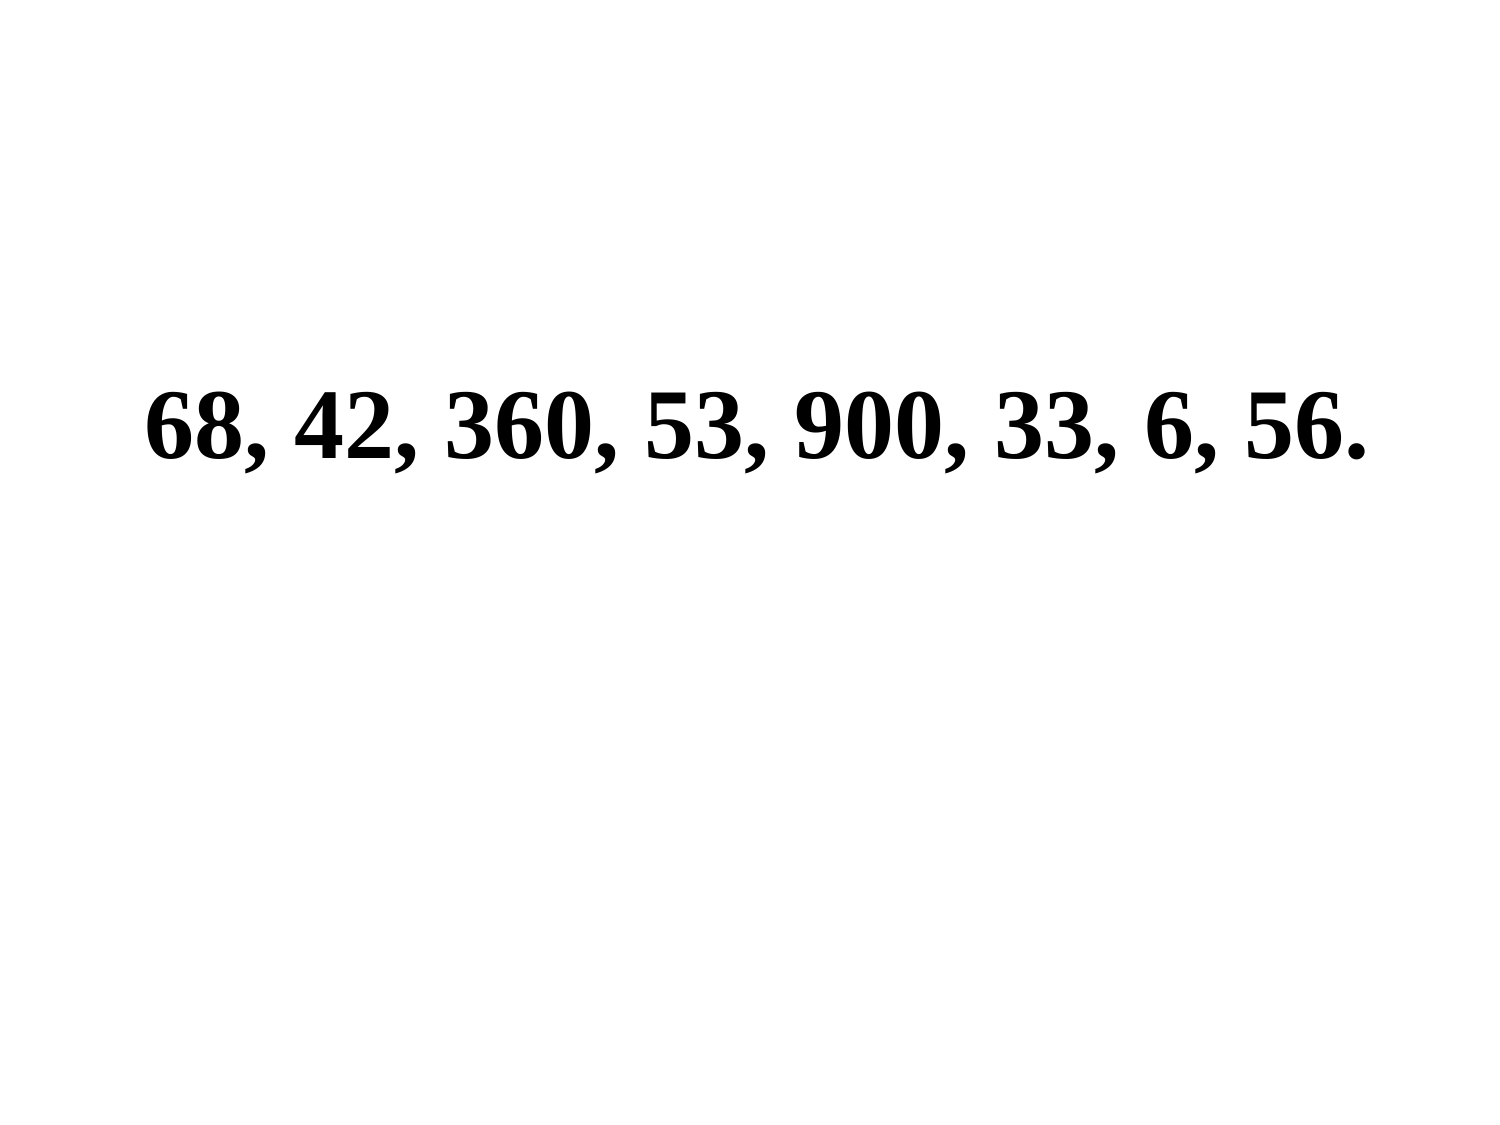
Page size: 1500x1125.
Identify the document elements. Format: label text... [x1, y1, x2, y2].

list 68, 42, 360, 53, 900, 33, 6, 56. [82, 351, 1432, 675]
